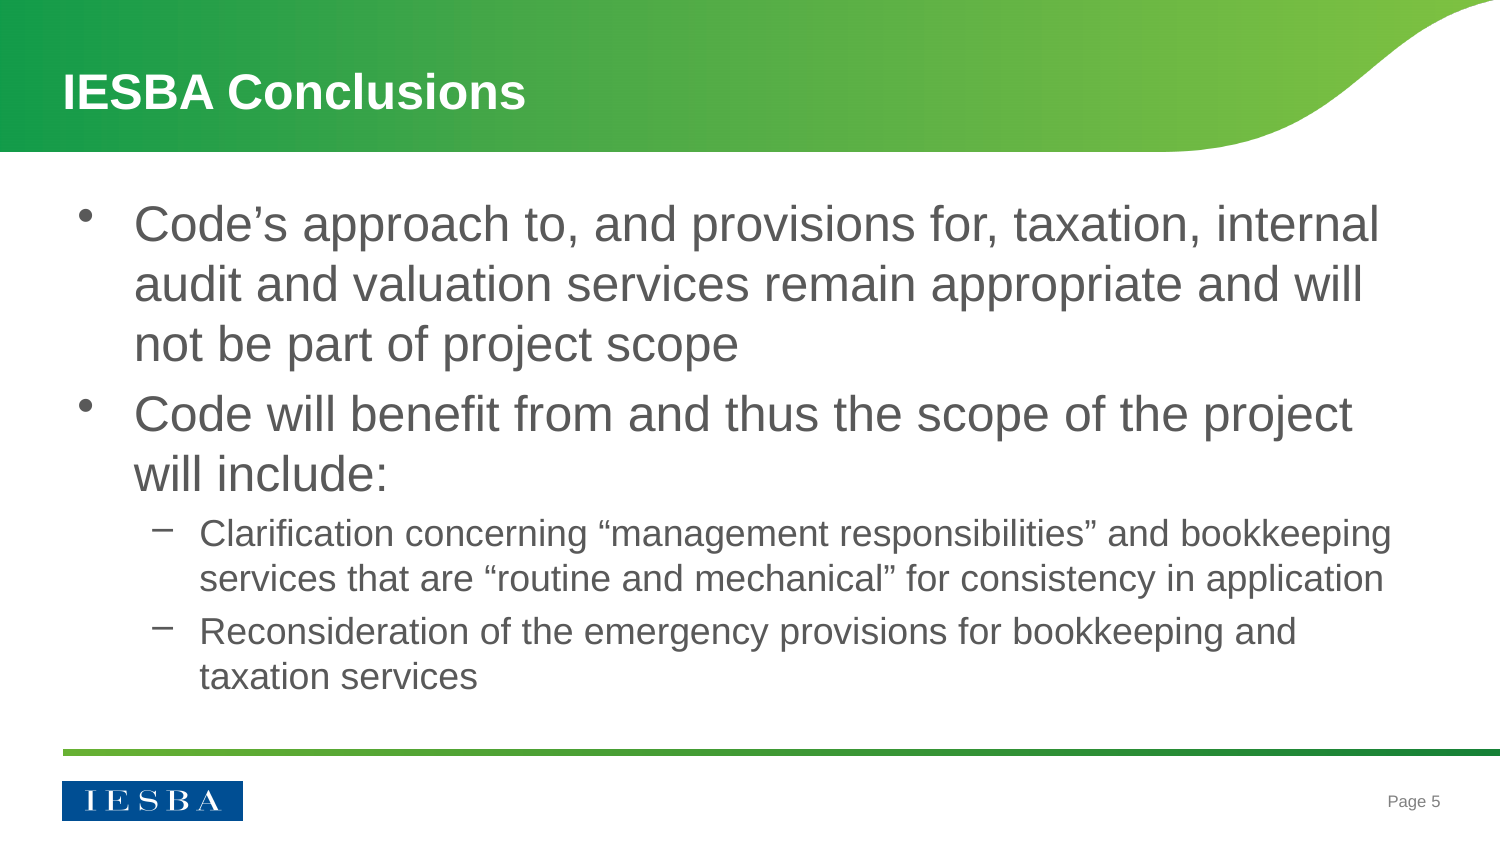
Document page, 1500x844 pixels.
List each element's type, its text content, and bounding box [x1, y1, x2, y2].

picture [0, 0, 1497, 152]
picture [62, 781, 243, 821]
title IESBA Conclusions [62, 56, 1300, 122]
list Code’s approach to, and provisions for, taxation, internal audit and valuation services remain appropriate and will not be part of project scope Code will benefit from and thus the scope of the project will include: Clarification concerning “management responsibilities” and bookkeeping services that are “routine and mechanical” for consistency in application Reconsideration of the emergency provisions for bookkeeping and taxation services [62, 184, 1450, 747]
